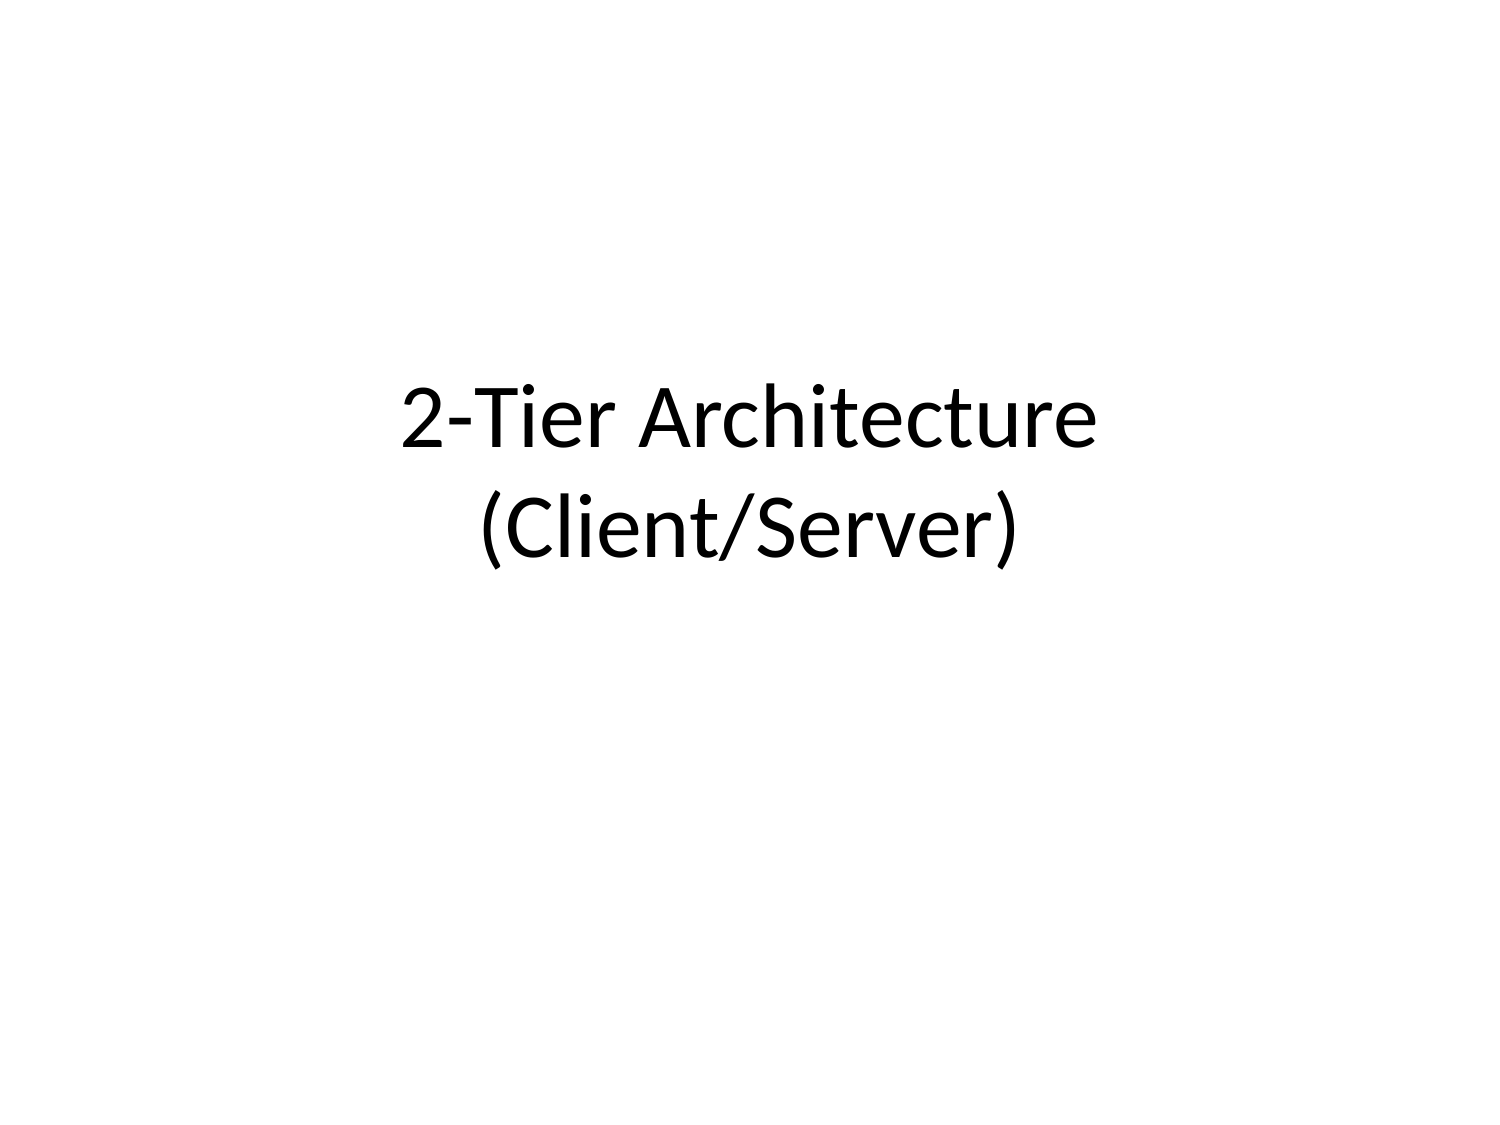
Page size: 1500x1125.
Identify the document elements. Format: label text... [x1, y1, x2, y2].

title 2-Tier Architecture (Client/Server) [112, 345, 1388, 587]
